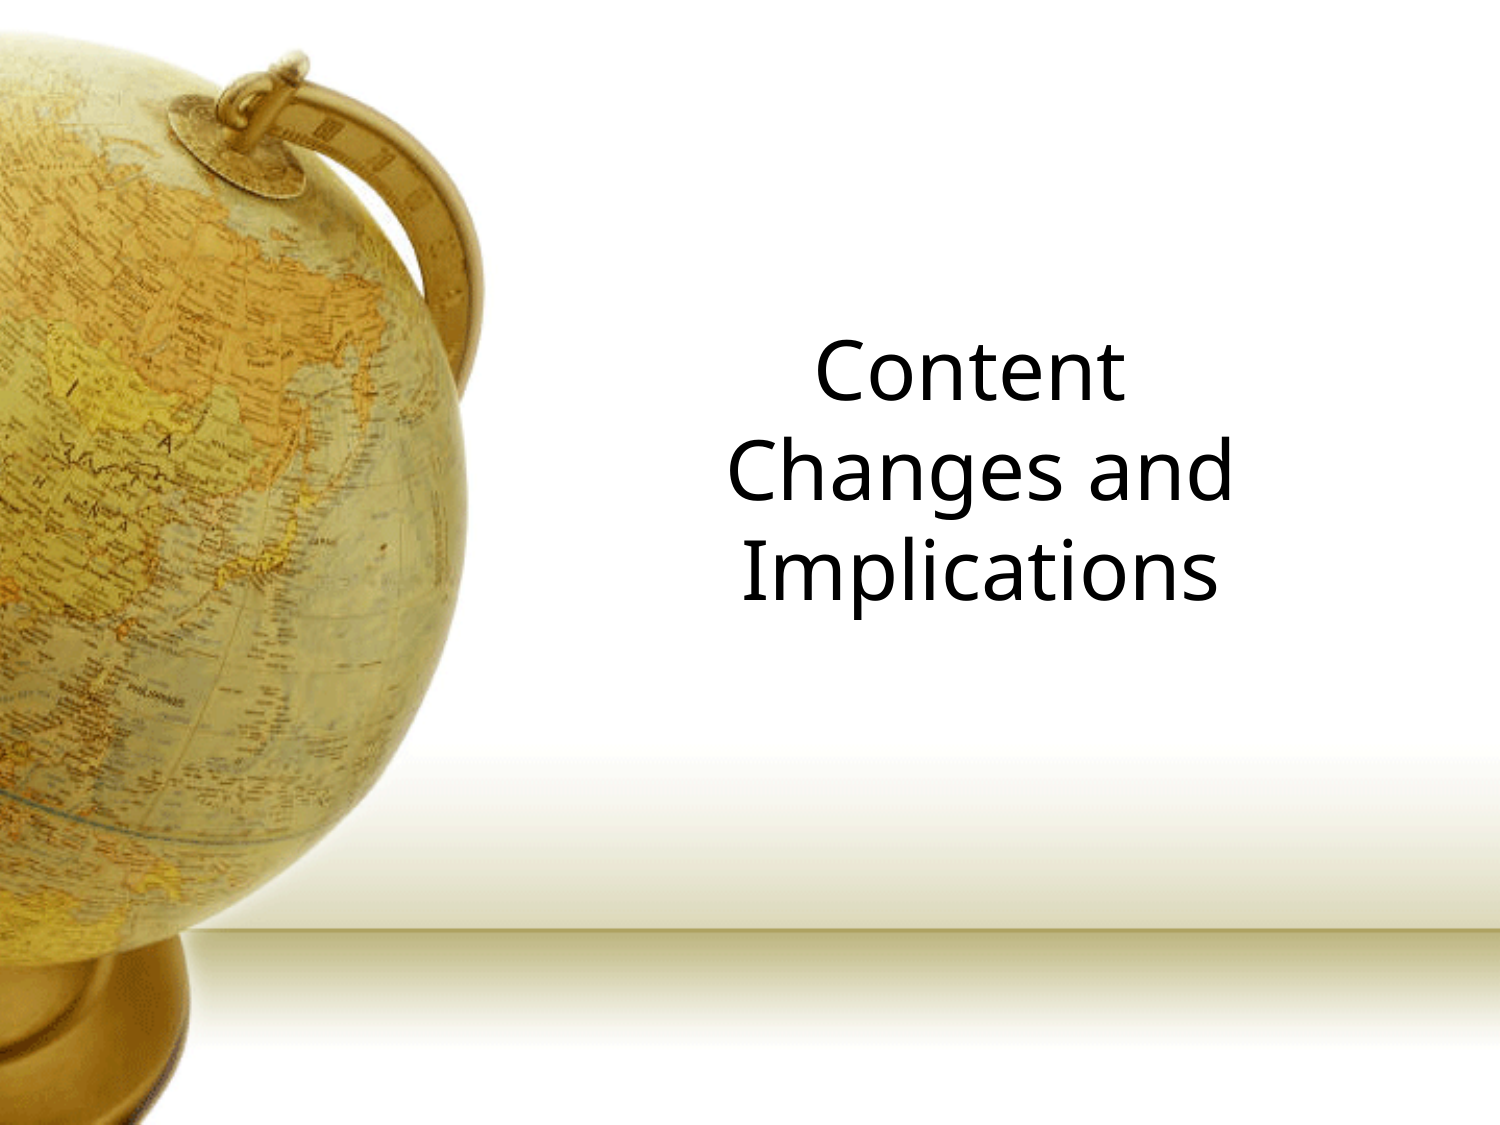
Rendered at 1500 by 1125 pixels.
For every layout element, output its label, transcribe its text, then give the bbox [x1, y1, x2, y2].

picture [0, 0, 1500, 1125]
title Content Changes and Implications [600, 187, 1363, 625]
